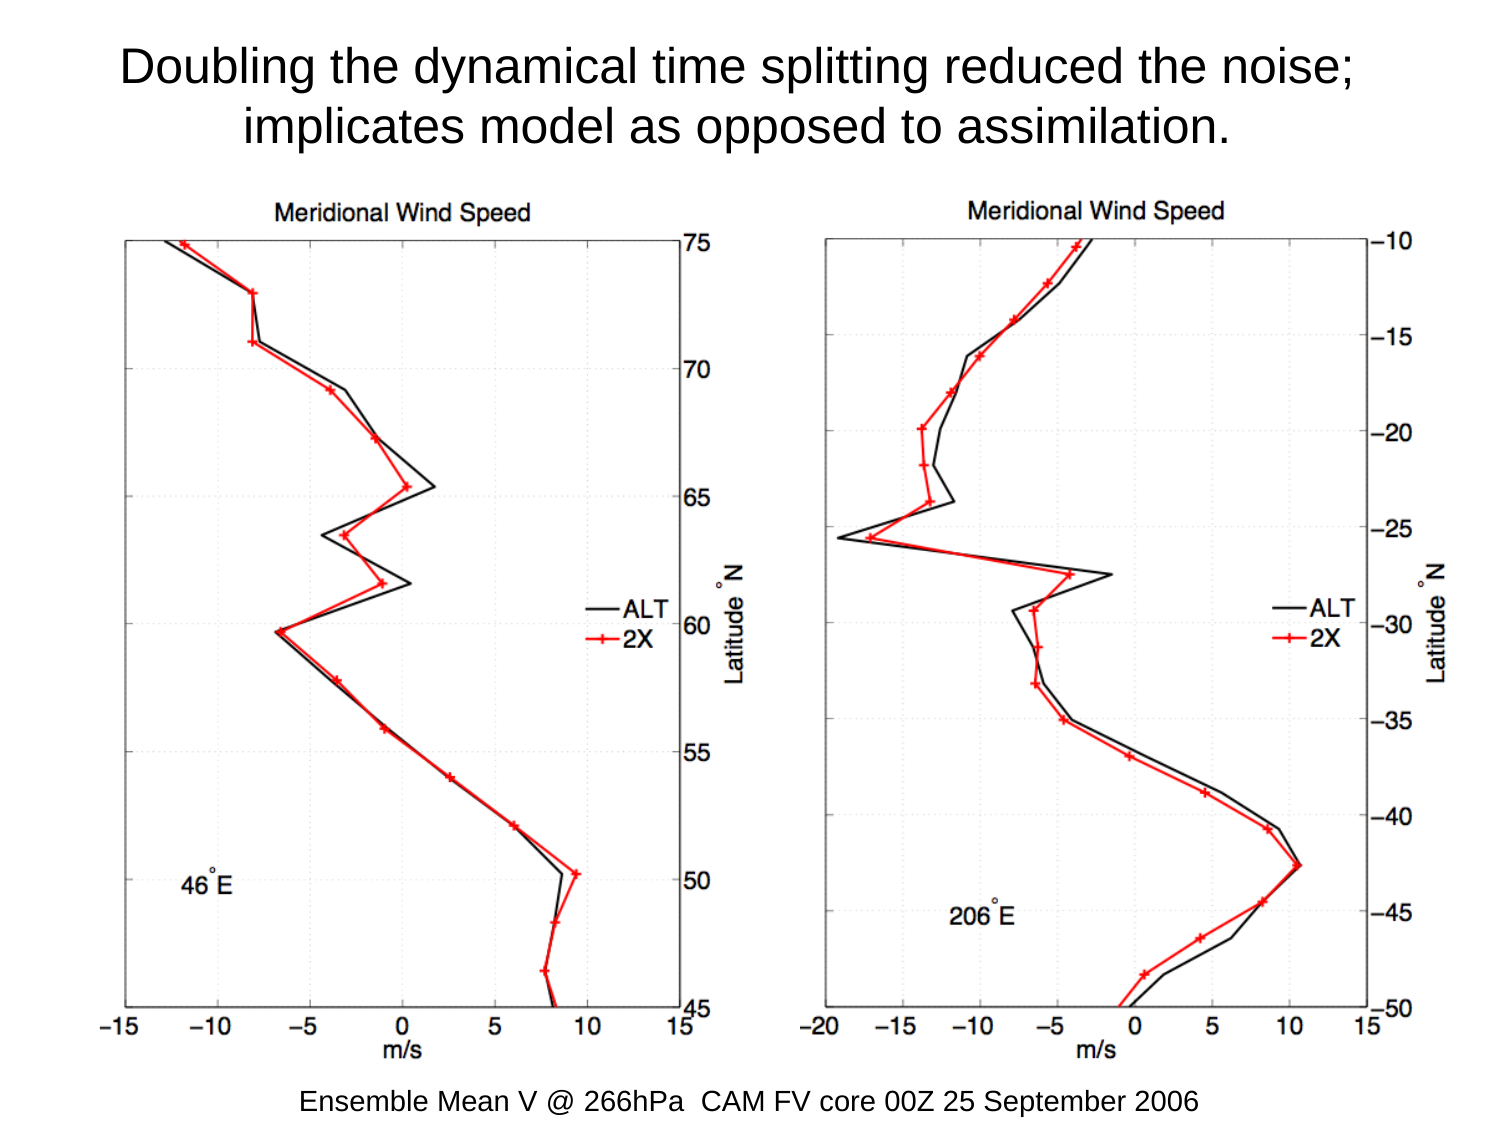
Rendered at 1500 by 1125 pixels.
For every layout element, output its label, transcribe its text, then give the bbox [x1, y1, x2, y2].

picture [799, 168, 1473, 1088]
picture [99, 170, 771, 1088]
title Doubling the dynamical time splitting reduced the noise; implicates model as opposed to assimilation. [99, 0, 1375, 188]
text_box Ensemble Mean V @ 266hPa CAM FV core 00Z 25 September 2006 [280, 1074, 1220, 1125]
